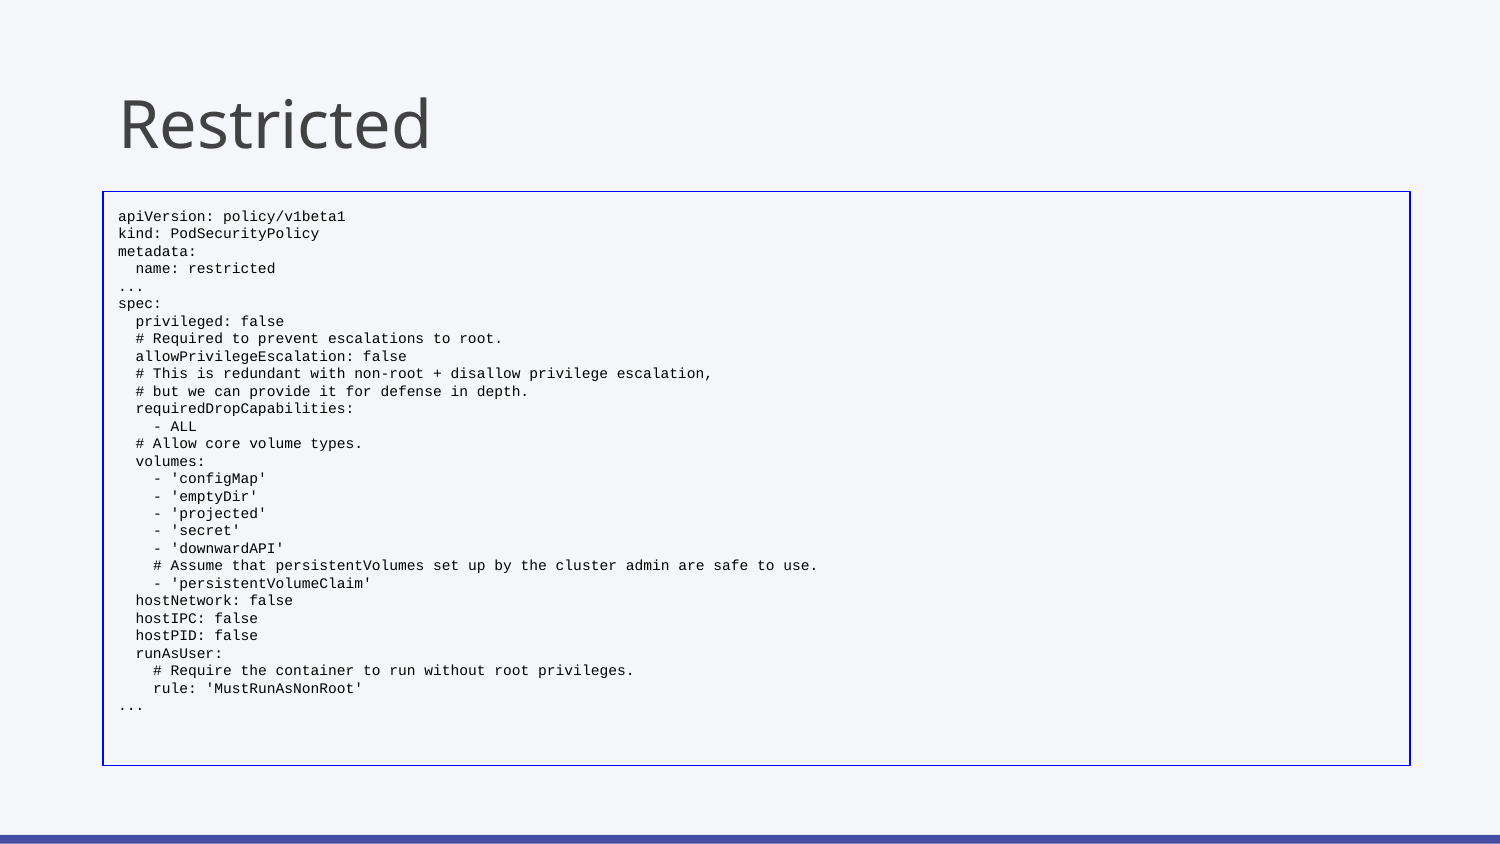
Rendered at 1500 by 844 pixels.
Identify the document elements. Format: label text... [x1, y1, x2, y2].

title Restricted [103, 44, 1397, 191]
text_box apiVersion: policy/v1beta1 kind: PodSecurityPolicy metadata: name: restricted ... spec: privileged: false # Required to prevent escalations to root. allowPrivilegeEscalation: false # This is redundant with non-root + disallow privilege escalation, # but we can provide it for defense in depth. requiredDropCapabilities: - ALL # Allow core volume types. volumes: - 'configMap' - 'emptyDir' - 'projected' - 'secret' - 'downwardAPI' # Assume that persistentVolumes set up by the cluster admin are safe to use. - 'persistentVolumeClaim' hostNetwork: false hostIPC: false hostPID: false runAsUser: # Require the container to run without root privileges. rule: 'MustRunAsNonRoot' ... [103, 191, 1411, 766]
